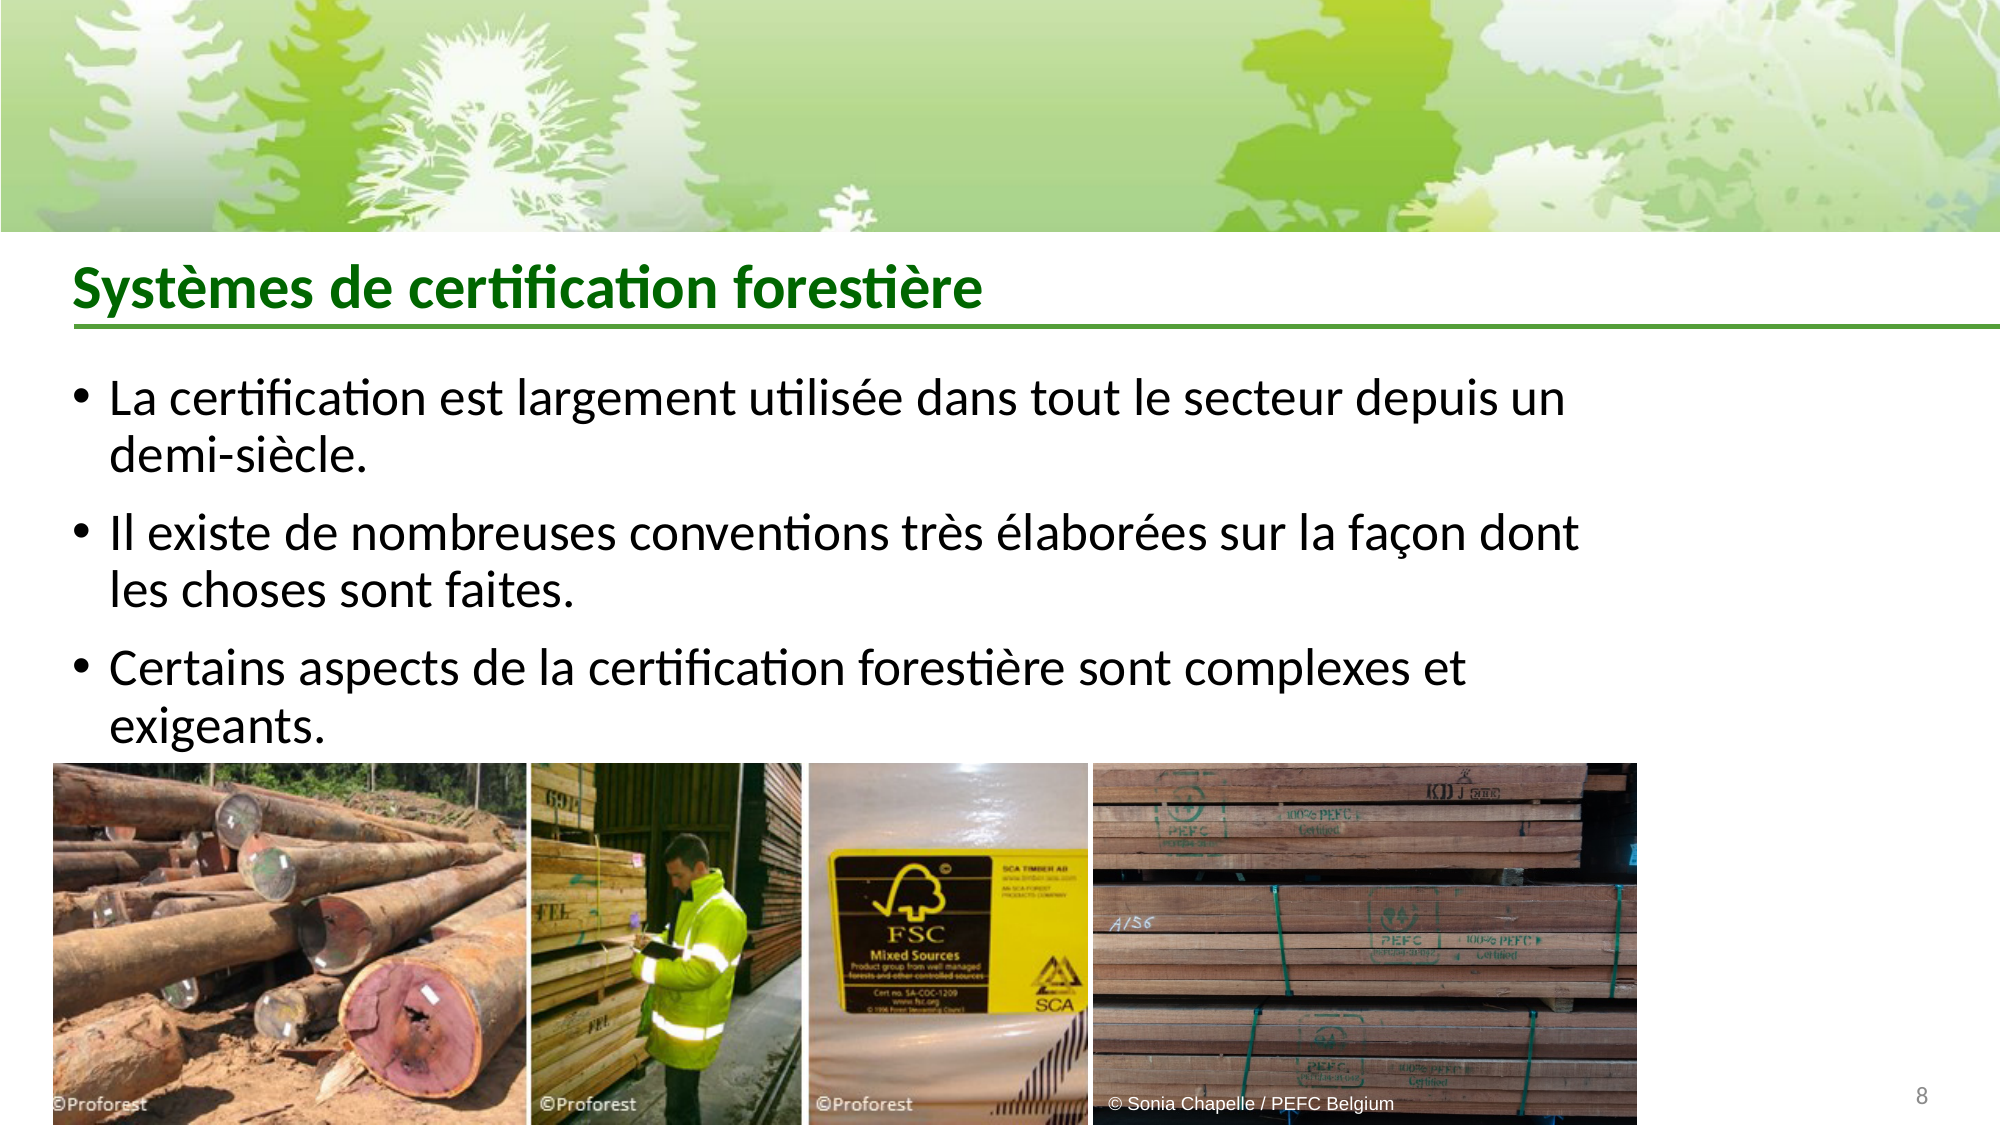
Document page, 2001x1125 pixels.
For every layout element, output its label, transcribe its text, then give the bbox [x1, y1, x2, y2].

title Systèmes de certification forestière [57, 194, 1408, 362]
slide_number 8 [1637, 1065, 1944, 1125]
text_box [53, 763, 1637, 1125]
list La certification est largement utilisée dans tout le secteur depuis un demi-siècle. Il existe de nombreuses conventions très élaborées sur la façon dont les choses sont faites. Certains aspects de la certification forestière sont complexes et exigeants. [57, 362, 1614, 763]
picture [0, 0, 2000, 232]
